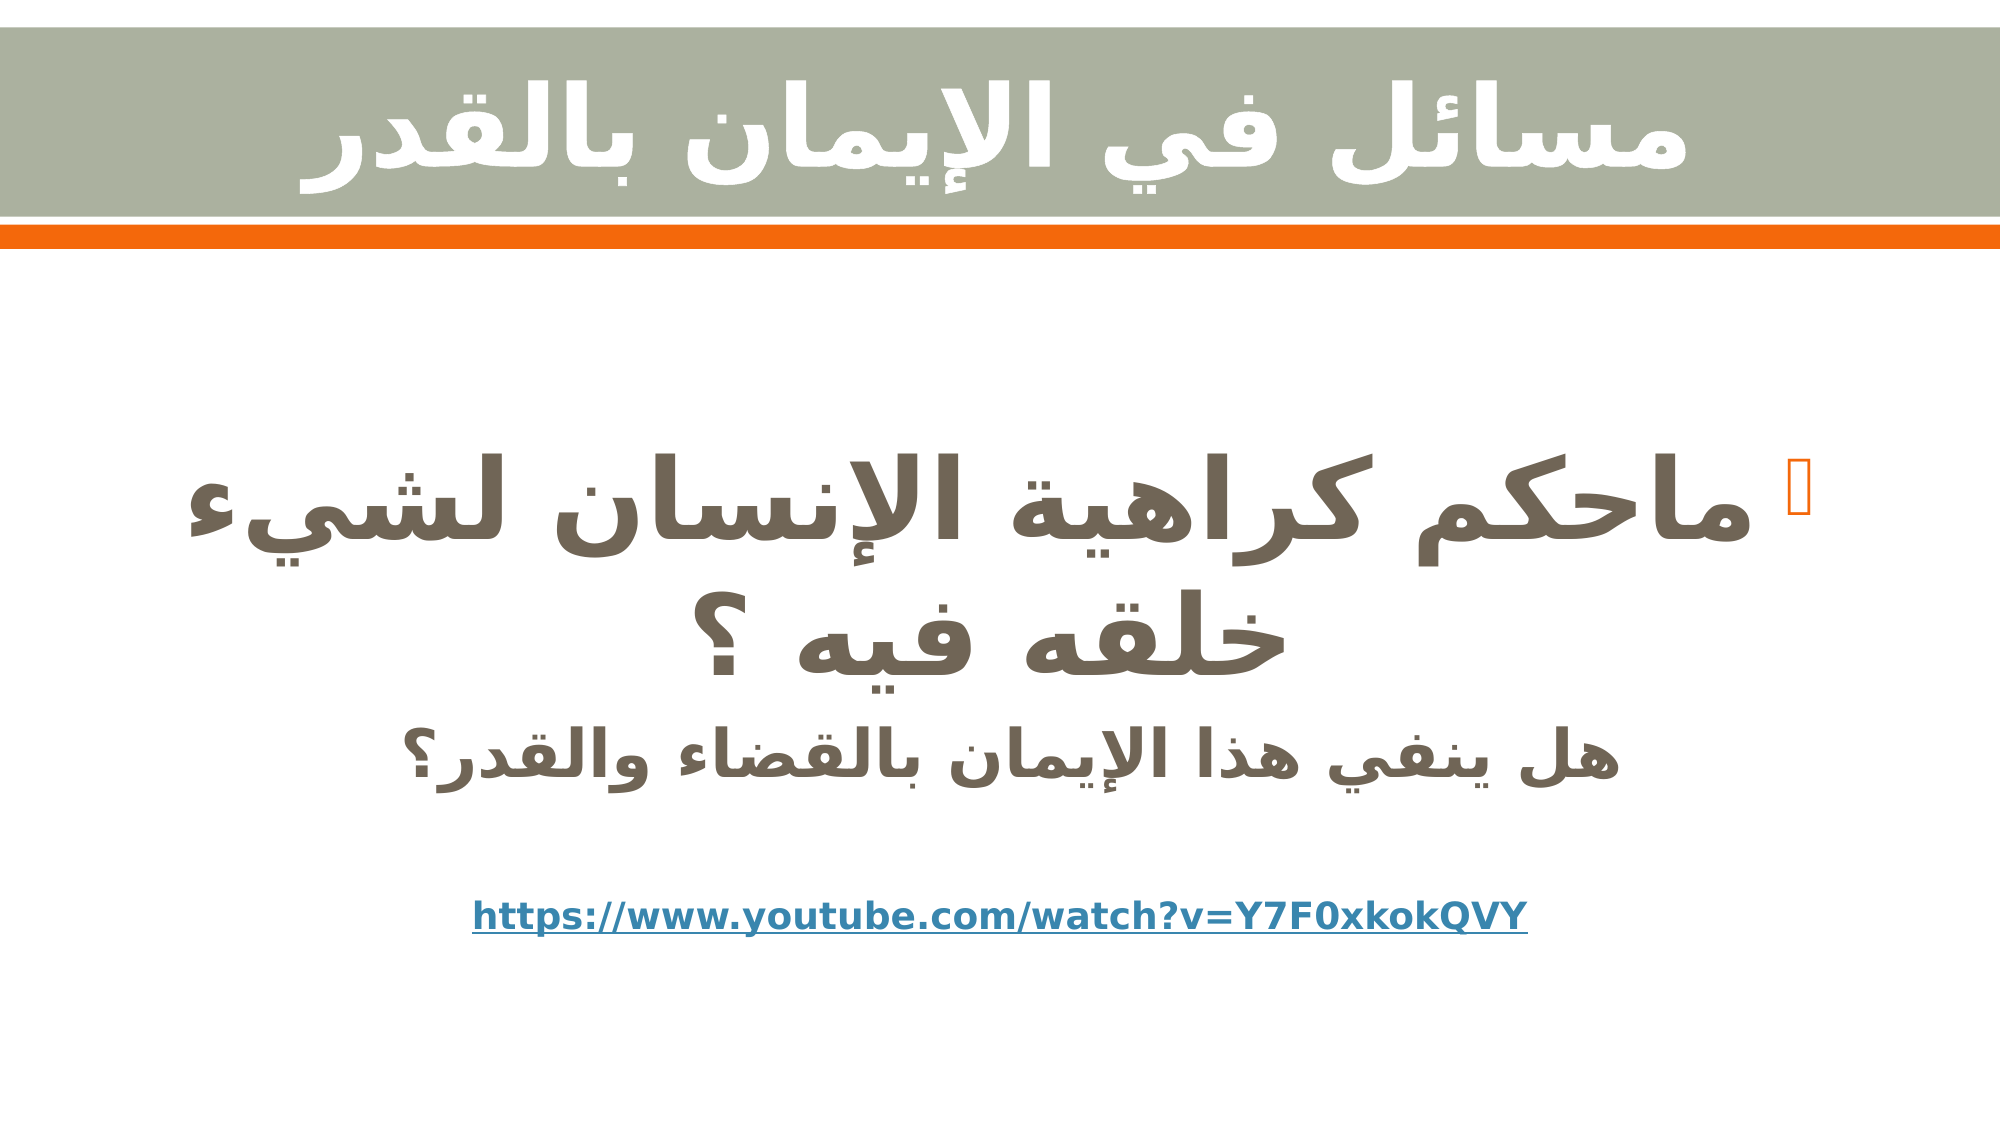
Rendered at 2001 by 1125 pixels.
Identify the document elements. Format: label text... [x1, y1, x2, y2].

title مسائل في الإيمان بالقدر [99, 29, 1900, 213]
list ماحكم كراهية الإنسان لشيء خلقه فيه ؟ هل ينفي هذا الإيمان بالقضاء والقدر؟ https://www.youtube.com/watch?v=Y7F0xkokQVY [99, 262, 1900, 1005]
